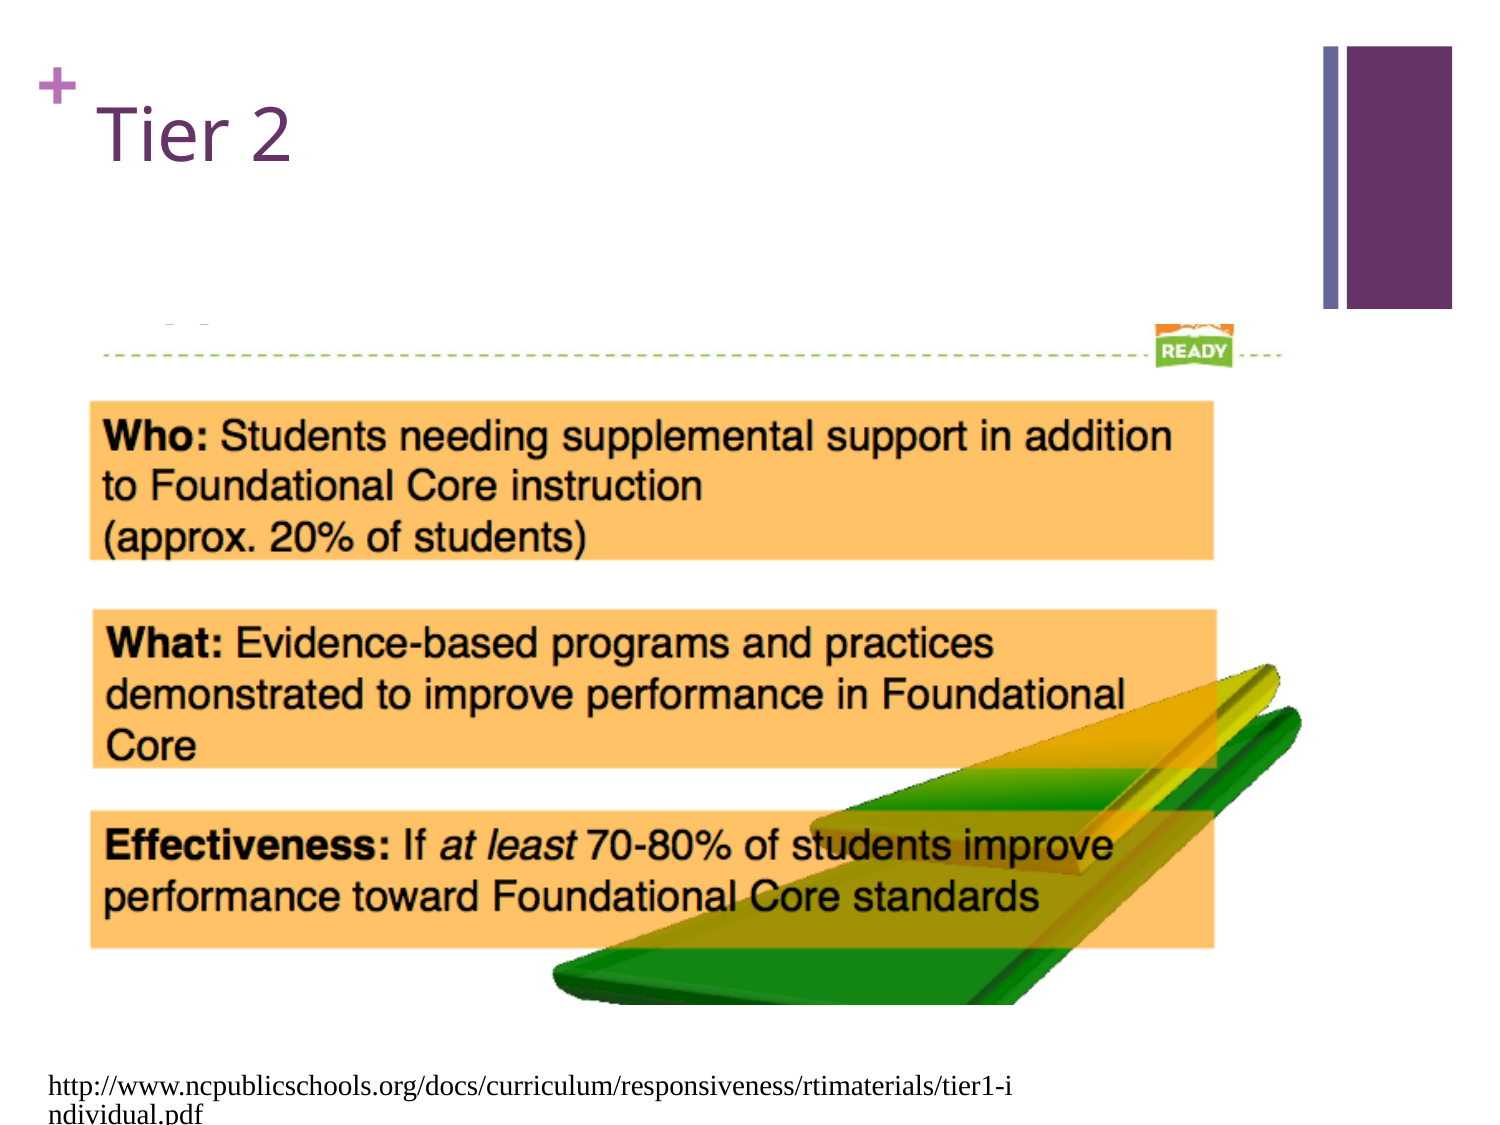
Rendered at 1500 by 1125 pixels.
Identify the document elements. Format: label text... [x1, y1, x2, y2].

title Tier 2 [81, 79, 1322, 263]
footer http://www.ncpublicschools.org/docs/curriculum/responsiveness/rtimaterials/tier1-individual.pdf [33, 1053, 1038, 1114]
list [81, 324, 1322, 1006]
